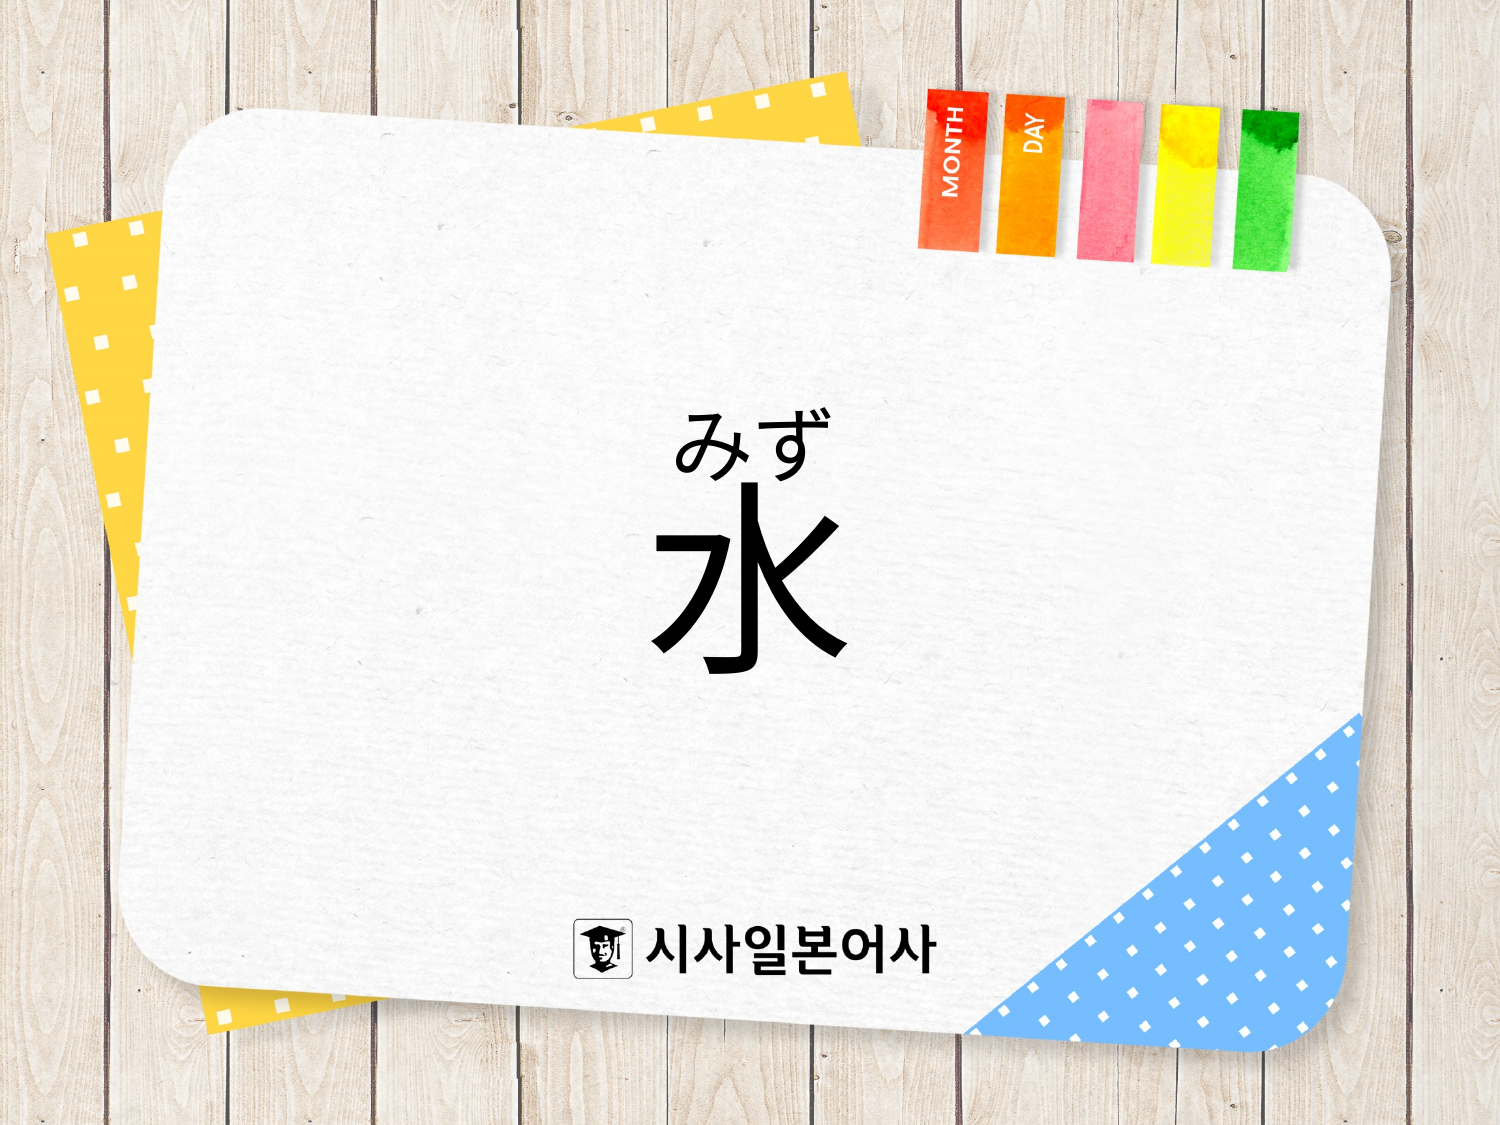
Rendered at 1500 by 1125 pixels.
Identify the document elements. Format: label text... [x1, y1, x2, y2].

text_box みず [655, 385, 853, 501]
title 水 [75, 338, 1425, 811]
picture [0, 0, 1500, 1125]
